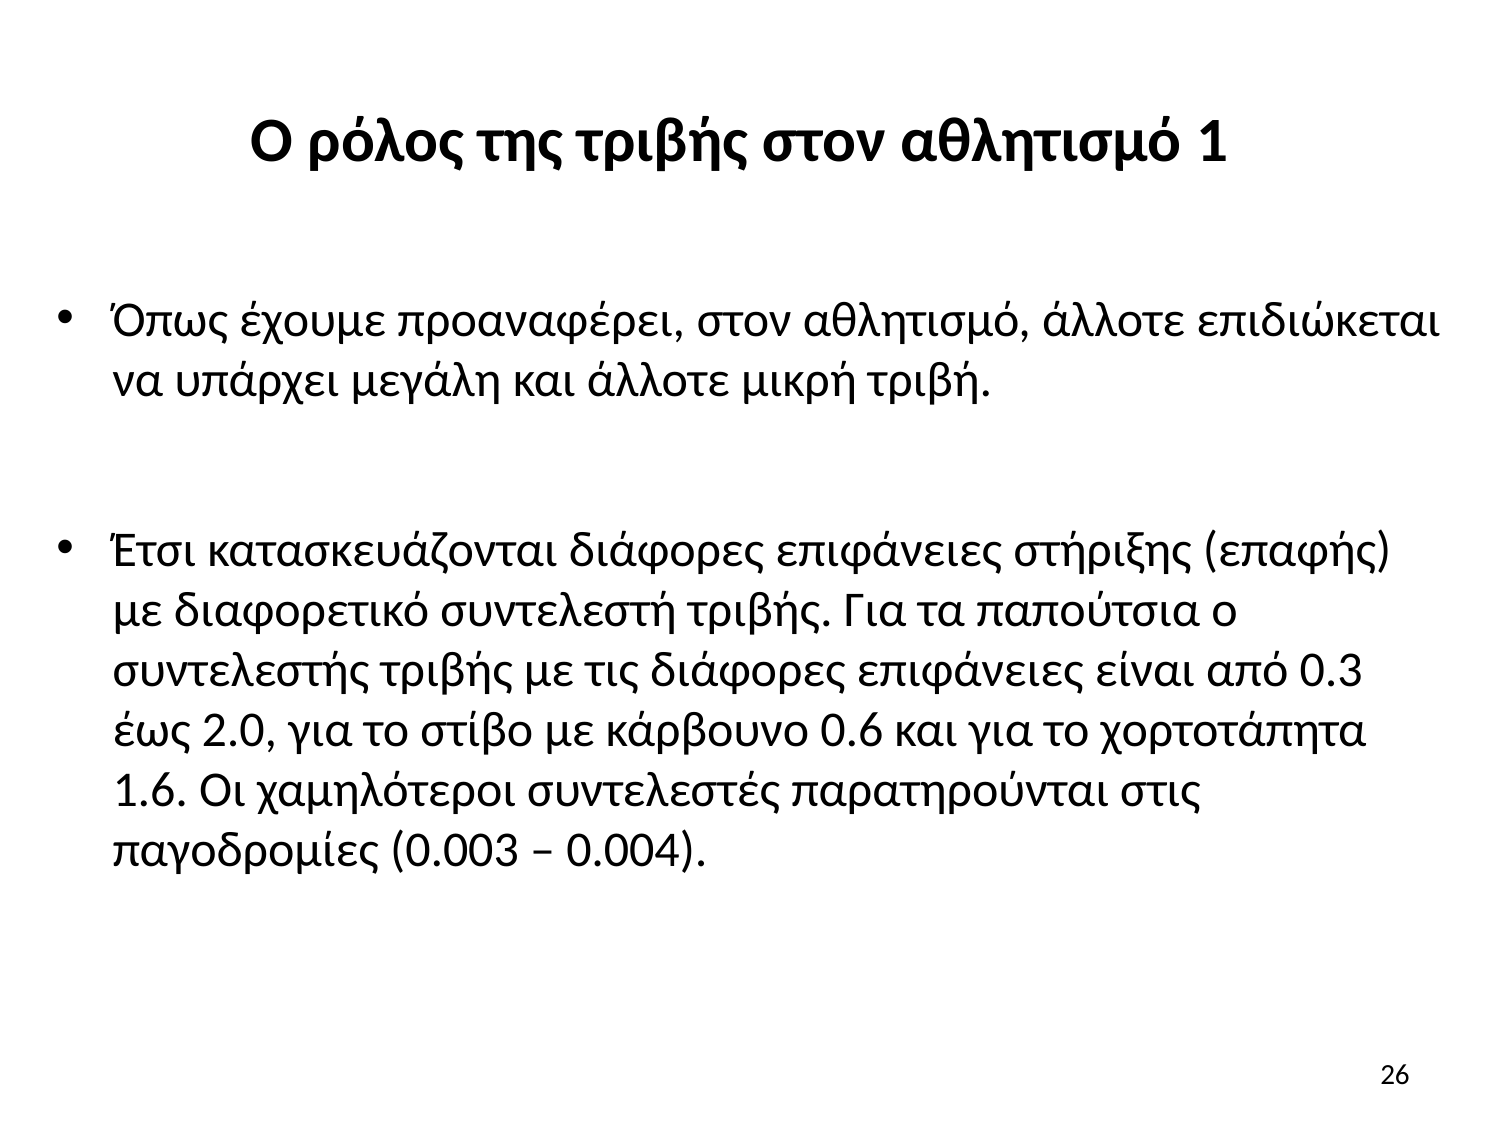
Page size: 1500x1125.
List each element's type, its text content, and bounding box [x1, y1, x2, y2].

list Όπως έχουμε προαναφέρει, στον αθλητισμό, άλλοτε επιδιώκεται να υπάρχει μεγάλη και άλλοτε μικρή τριβή. Έτσι κατασκευάζονται διάφορες επιφάνειες στήριξης (επαφής) με διαφορετικό συντελεστή τριβής. Για τα παπούτσια ο συντελεστής τριβής με τις διάφορες επιφάνειες είναι από 0.3 έως 2.0, για το στίβο με κάρβουνο 0.6 και για το χορτοτάπητα 1.6. Οι χαμηλότεροι συντελεστές παρατηρούνται στις παγοδρομίες (0.003 – 0.004). [41, 278, 1459, 1050]
slide_number 26 [1074, 1042, 1425, 1103]
title Ο ρόλος της τριβής στον αθλητισμό 1 [64, 90, 1415, 183]
